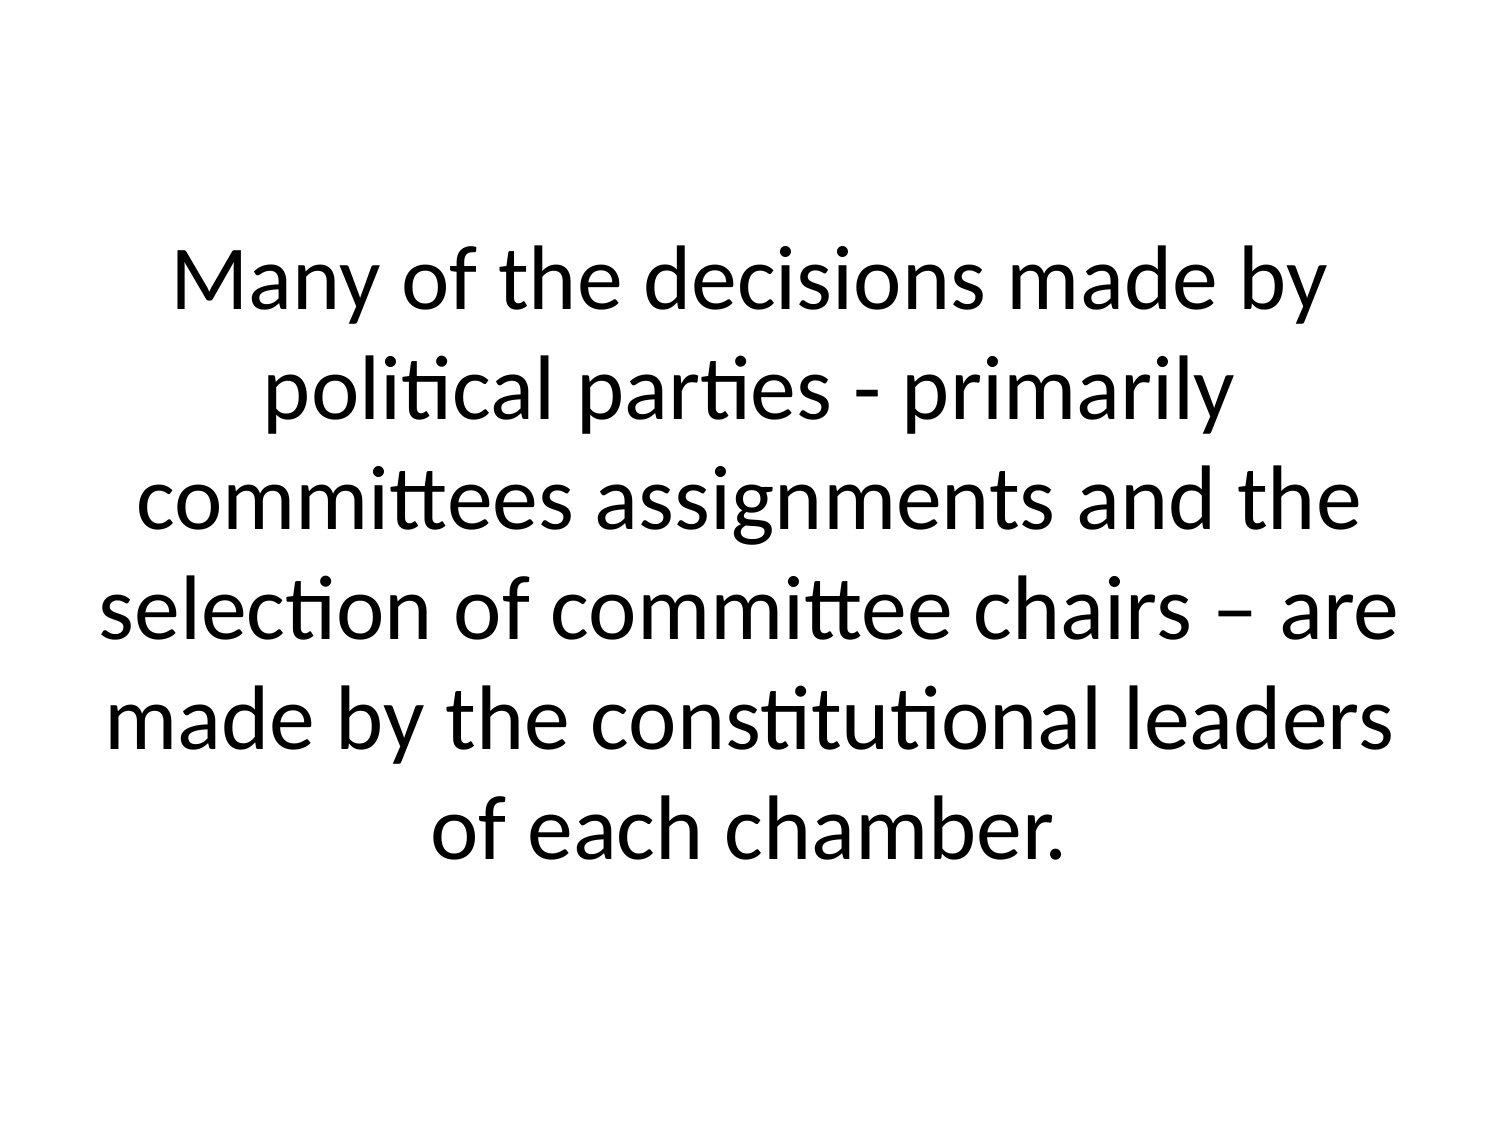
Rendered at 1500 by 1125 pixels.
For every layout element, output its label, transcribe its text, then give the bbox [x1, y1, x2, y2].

title Many of the decisions made by political parties - primarily committees assignments and the selection of committee chairs – are made by the constitutional leaders of each chamber. [74, 44, 1426, 1051]
